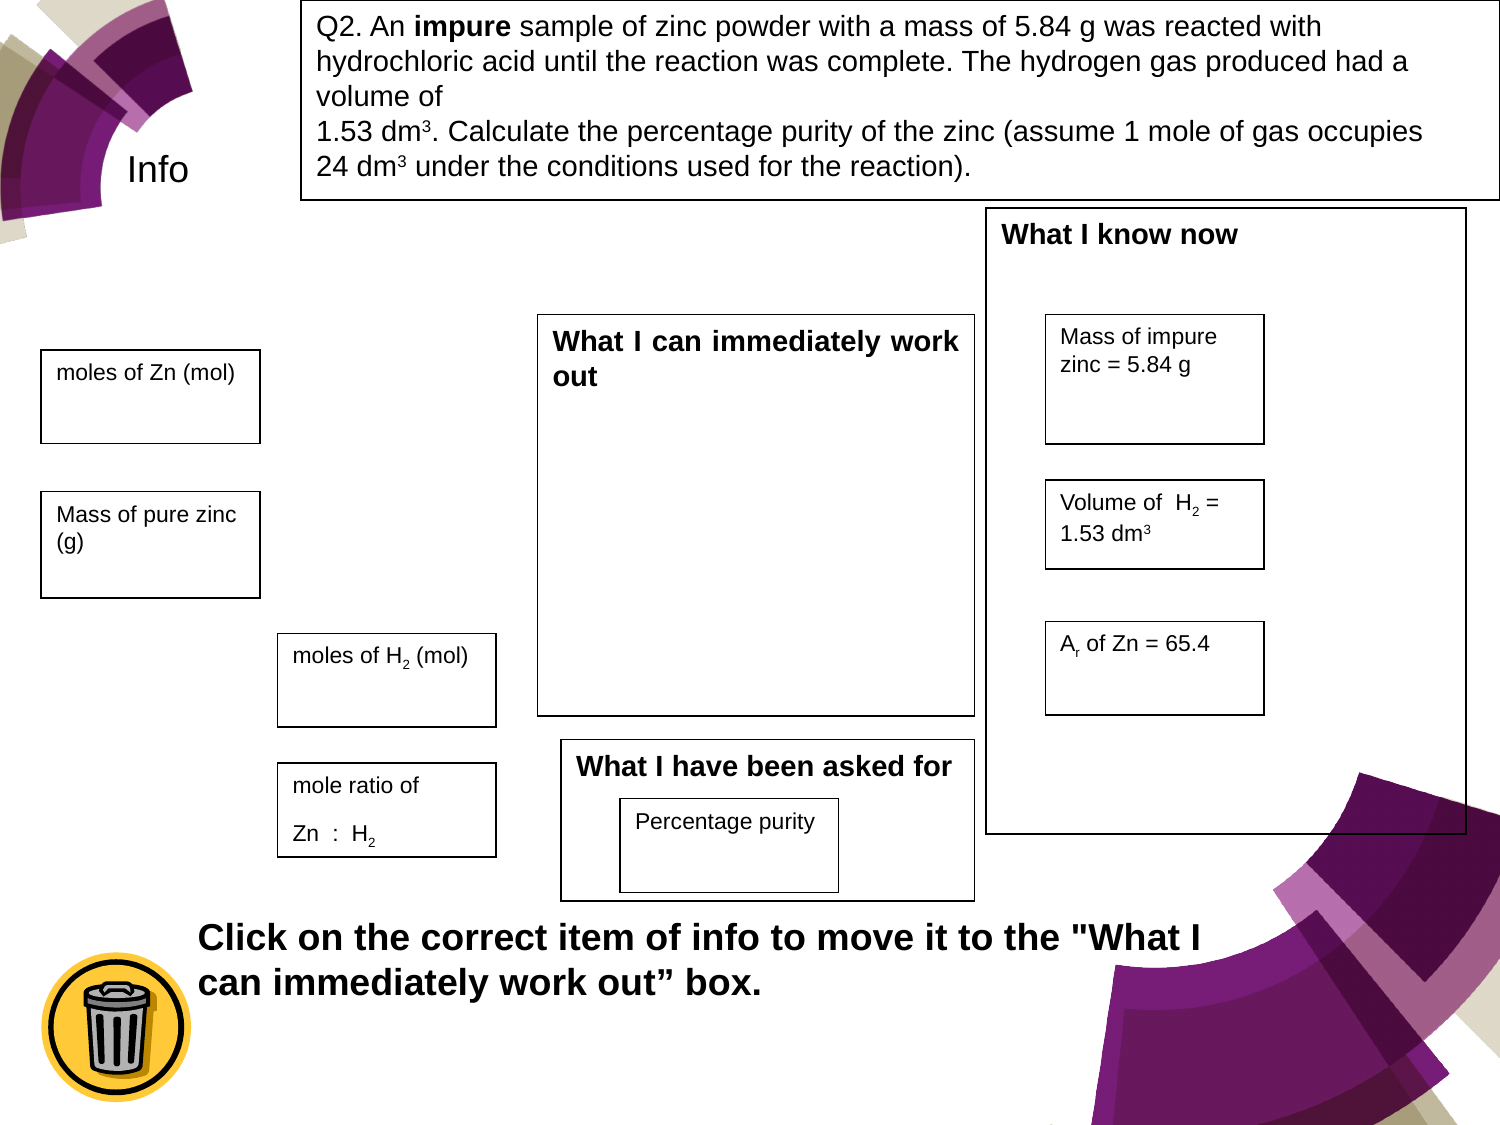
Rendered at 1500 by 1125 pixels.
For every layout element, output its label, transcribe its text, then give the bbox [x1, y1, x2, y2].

picture [1009, 716, 1500, 1125]
text_box What I have been asked for ? [561, 739, 975, 901]
text_box Mass of impure zinc = 5.84 g [1045, 314, 1264, 445]
text_box Mass of pure zinc (g) [41, 491, 260, 598]
text_box Q2. An impure sample of zinc powder with a mass of 5.84 g was reacted with hydrochloric acid until the reaction was complete. The hydrogen gas produced had a volume of 1.53 dm3. Calculate the percentage purity of the zinc (assume 1 mole of gas occupies 24 dm3 under the conditions used for the reaction). [301, 0, 1500, 200]
text_box Ar of Zn = 65.4 [1045, 621, 1264, 716]
picture [41, 952, 192, 1103]
text_box mole ratio of Zn : H2 [277, 763, 497, 857]
text_box Info [112, 137, 242, 197]
text_box Volume of H2 = 1.53 dm3 [1045, 479, 1264, 570]
text_box moles of H2 (mol) [277, 633, 497, 728]
text_box What I know now ? ? ? [986, 208, 1467, 835]
text_box Click on the correct item of info to move it to the "What I can immediately work out” box. [182, 905, 1223, 1010]
text_box moles of Zn (mol) [41, 349, 260, 444]
picture [0, 0, 219, 256]
text_box Percentage purity [620, 798, 839, 893]
text_box What I can immediately work out [537, 314, 975, 717]
